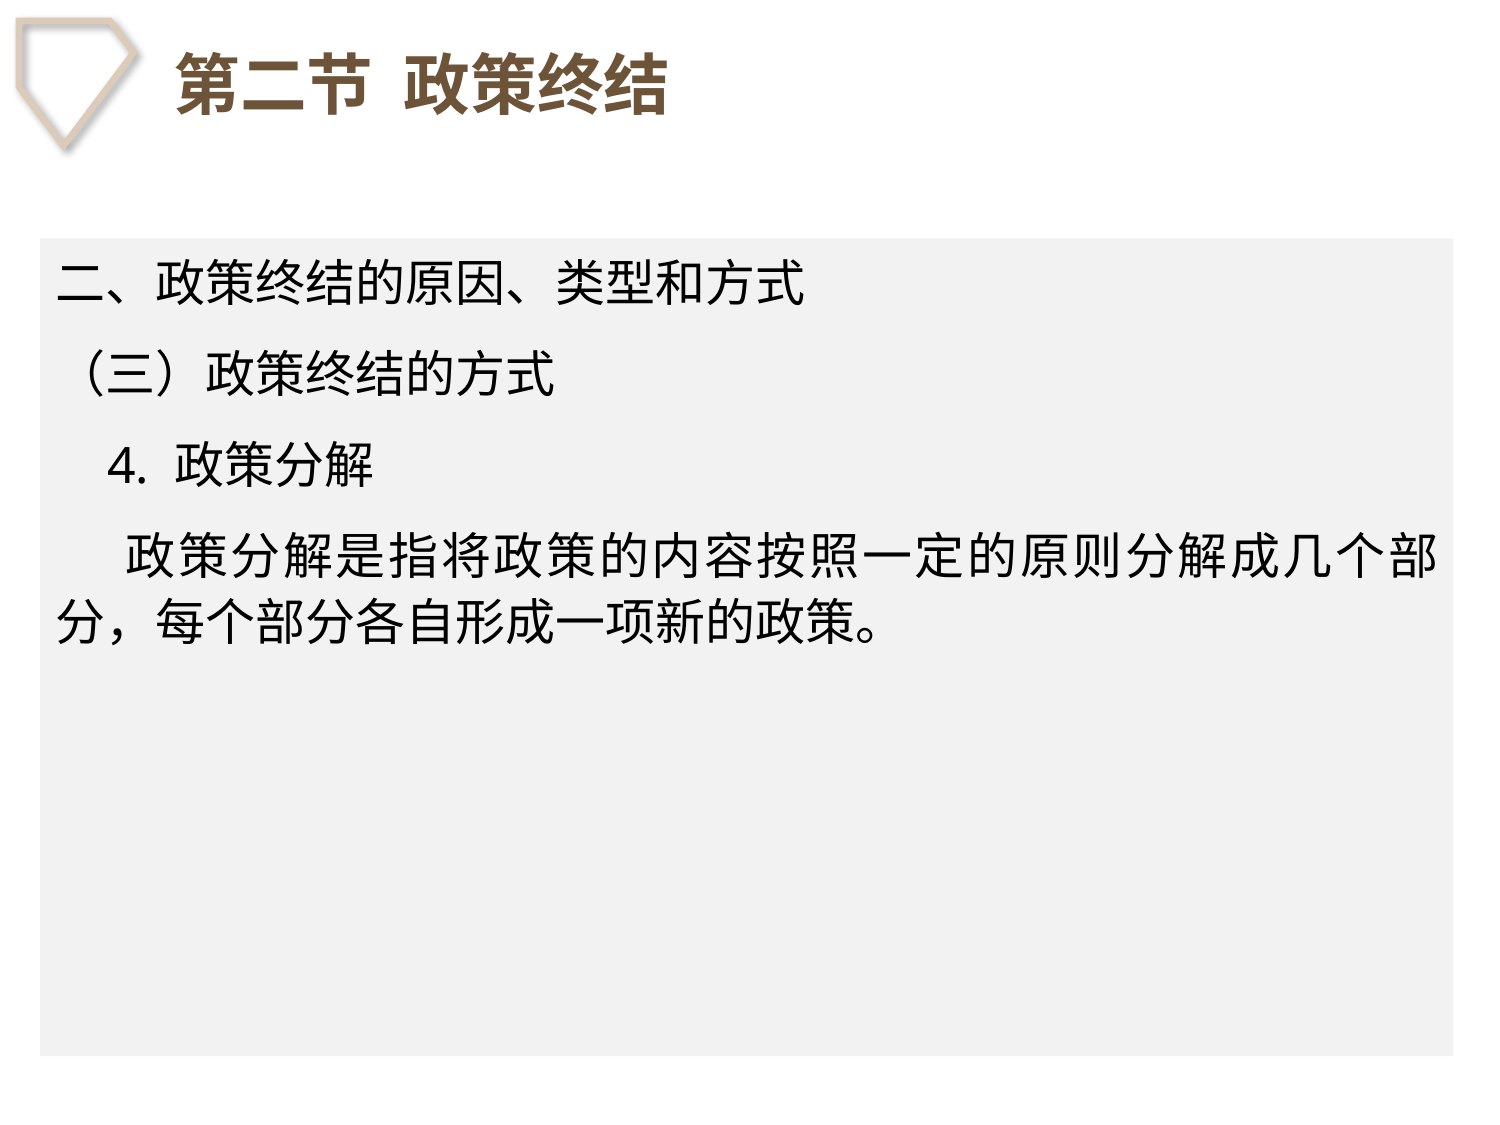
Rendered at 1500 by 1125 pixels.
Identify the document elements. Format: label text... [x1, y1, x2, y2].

list 二、政策终结的原因、类型和方式 （三）政策终结的方式 4. 政策分解 政策分解是指将政策的内容按照一定的原则分解成几个部分，每个部分各自形成一项新的政策。 [40, 238, 1454, 1057]
title 第二节 政策终结 [158, 18, 1456, 159]
